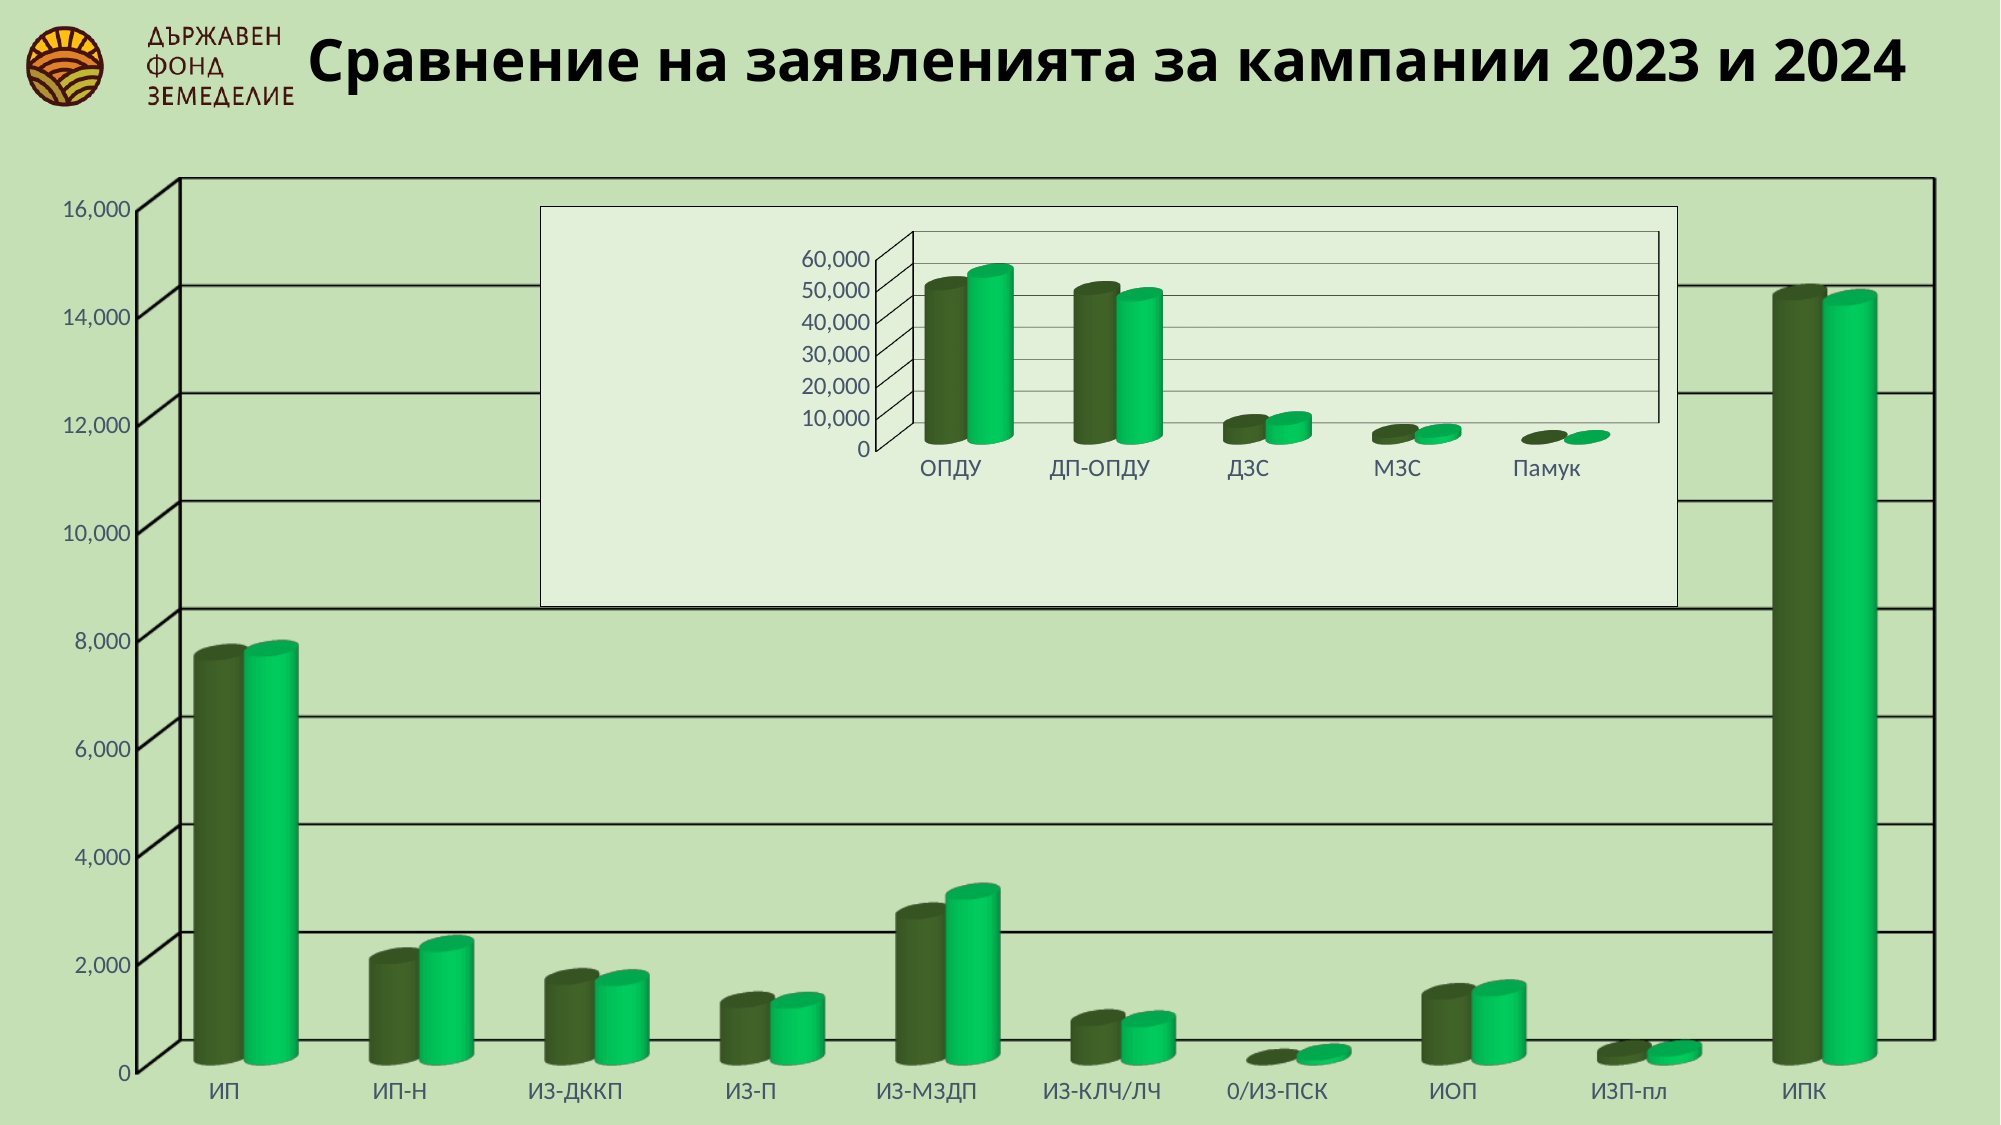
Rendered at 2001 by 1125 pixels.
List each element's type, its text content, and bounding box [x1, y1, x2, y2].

chart [0, 157, 2000, 1125]
picture [0, 0, 319, 133]
title Сравнение на заявленията за кампании 2023 и 2024 [319, 0, 1973, 130]
